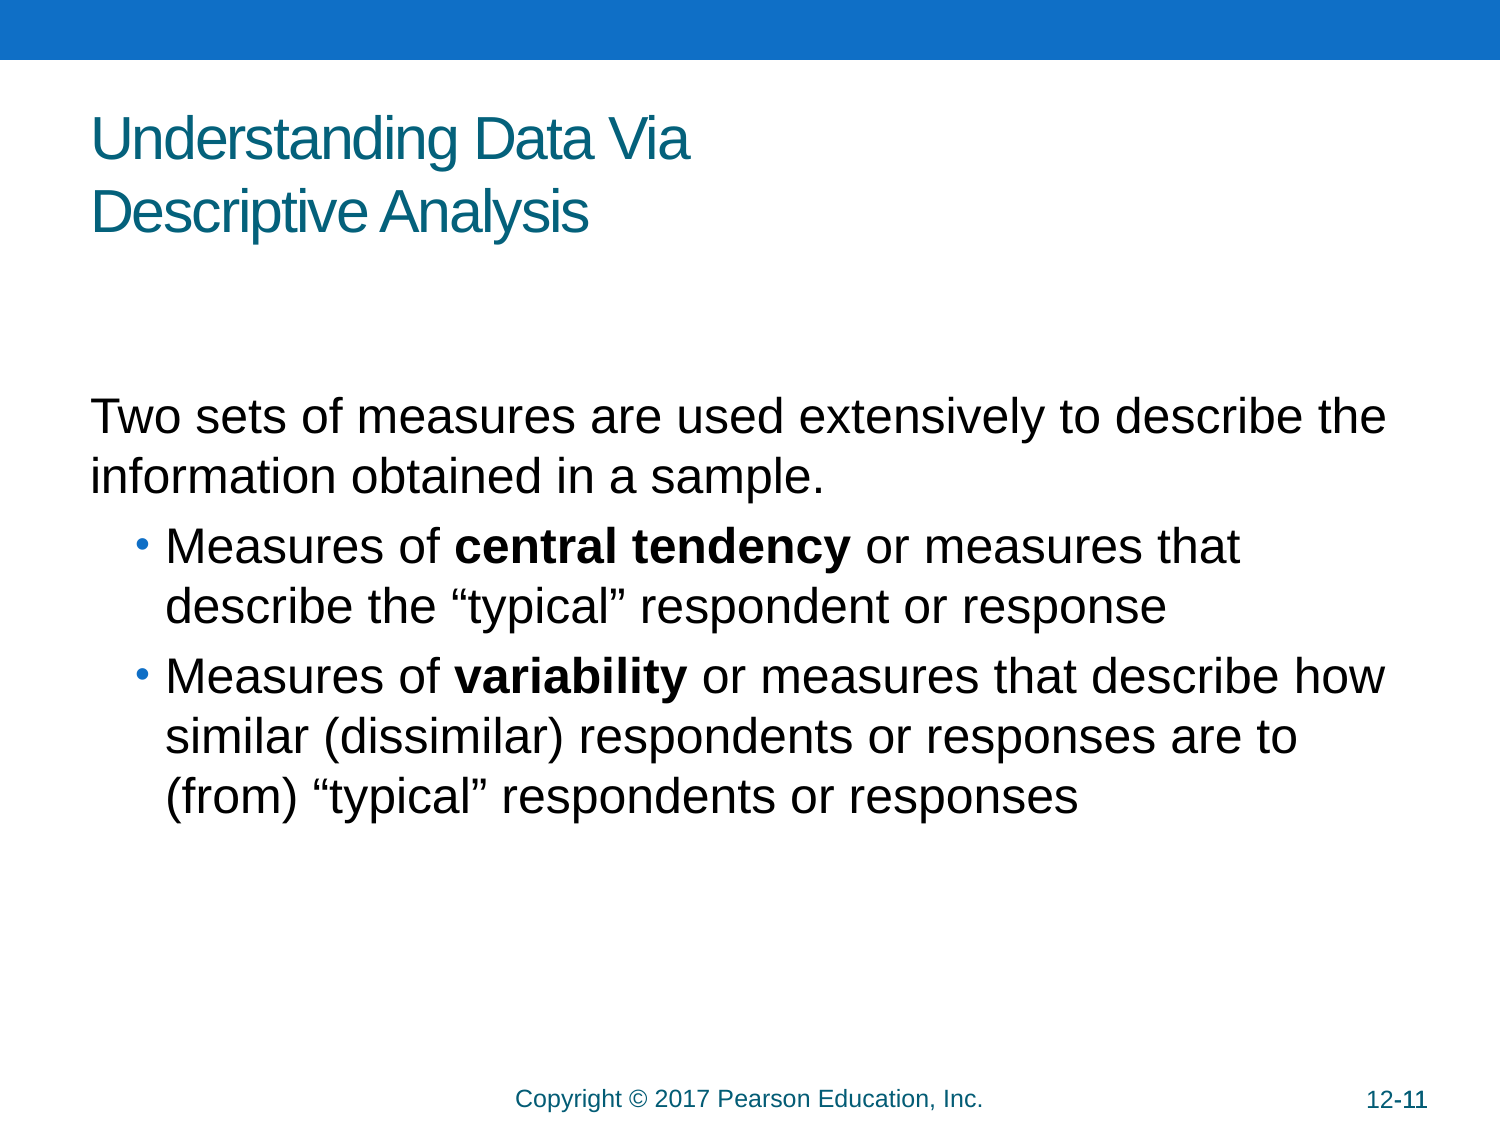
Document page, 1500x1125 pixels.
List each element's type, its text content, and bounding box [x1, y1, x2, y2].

title Understanding Data Via Descriptive Analysis [75, 90, 1425, 253]
list Two sets of measures are used extensively to describe the information obtained in a sample. Measures of central tendency or measures that describe the “typical” respondent or response Measures of variability or measures that describe how similar (dissimilar) respondents or responses are to (from) “typical” respondents or responses [75, 376, 1425, 1125]
